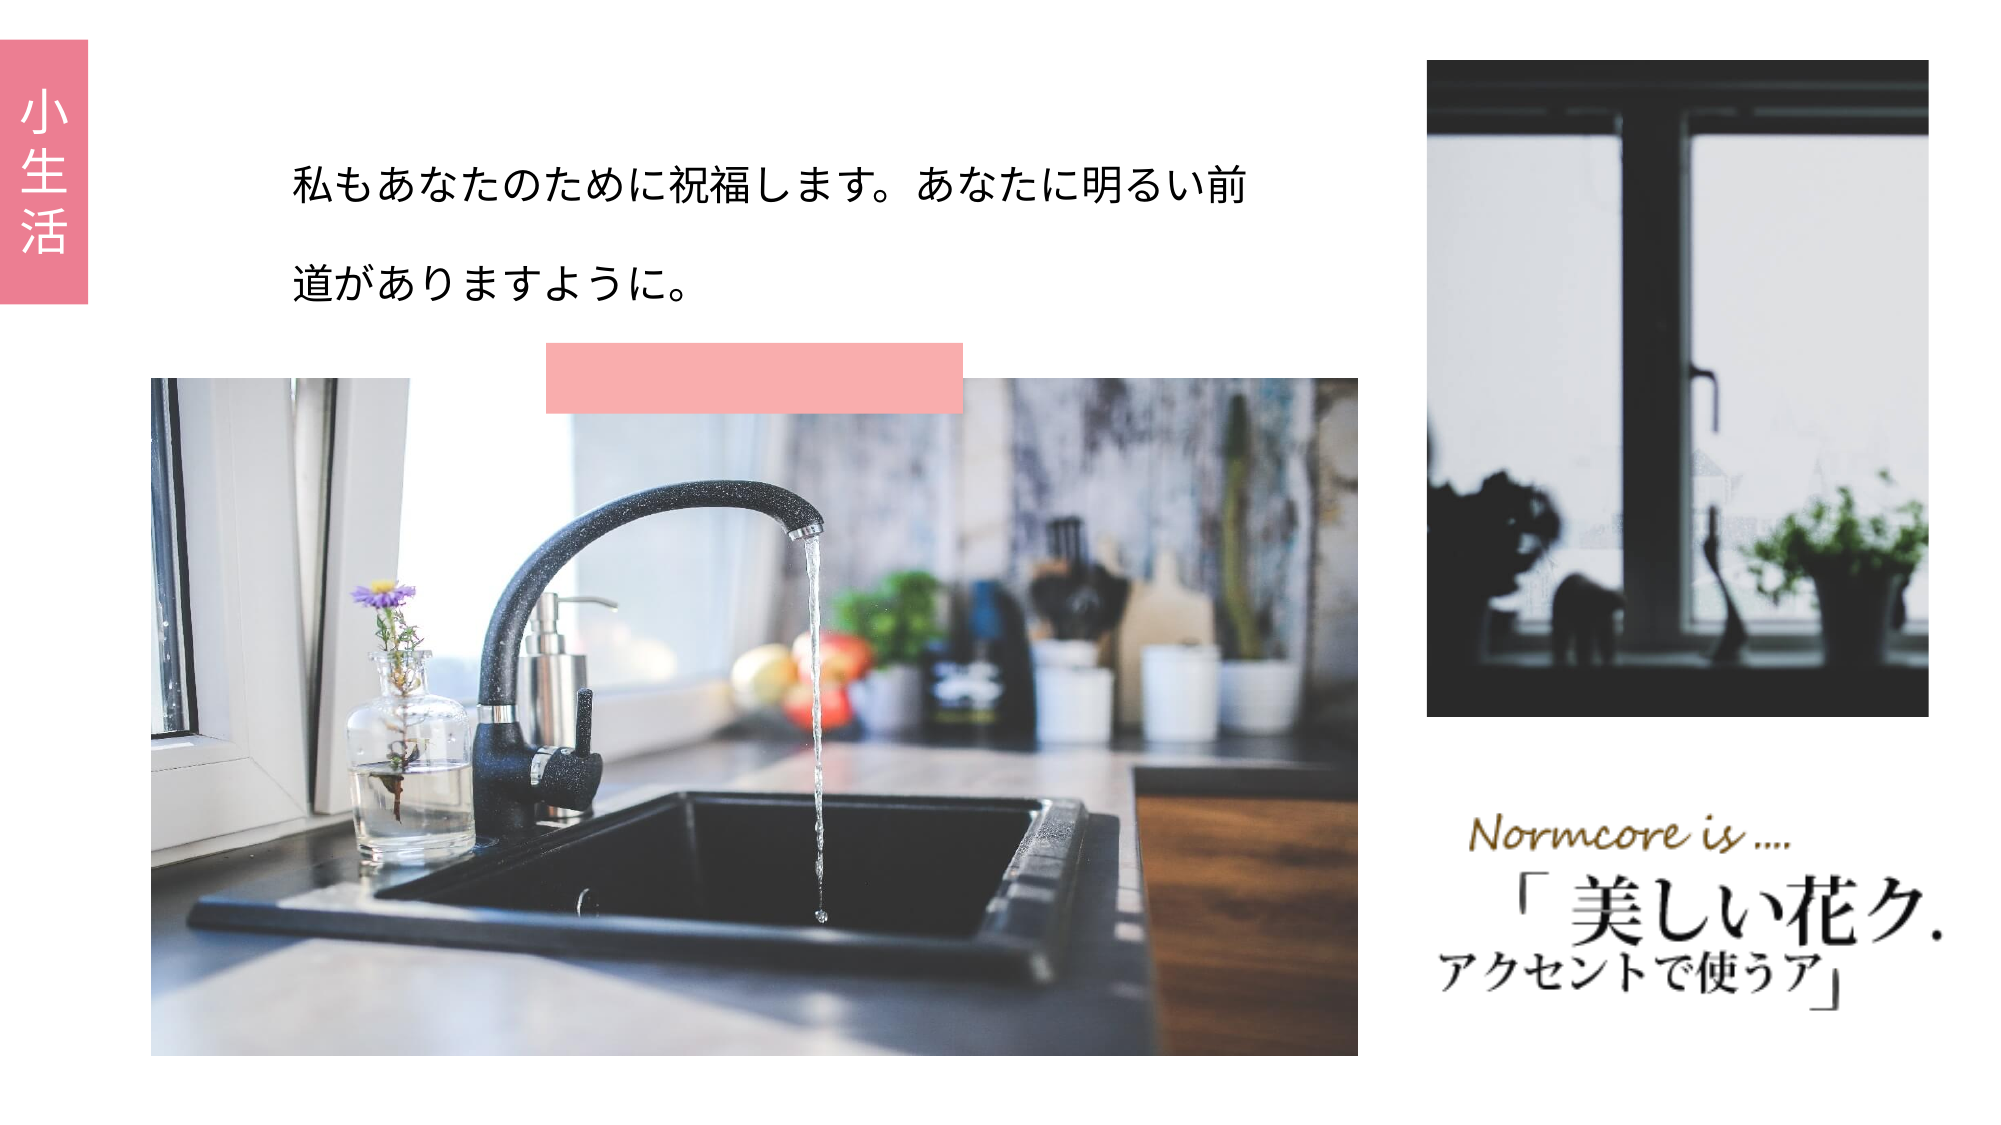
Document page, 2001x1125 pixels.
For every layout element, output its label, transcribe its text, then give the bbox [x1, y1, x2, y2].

picture [151, 378, 1358, 1056]
text_box [0, 269, 89, 305]
text_box [545, 342, 964, 378]
text_box [0, 39, 89, 73]
picture [1426, 59, 1929, 717]
text_box 小生活 [0, 73, 89, 269]
text_box 私もあなたのために祝福します。あなたに明るい前道がありますように。 [277, 100, 1271, 316]
picture [1395, 791, 2000, 1034]
